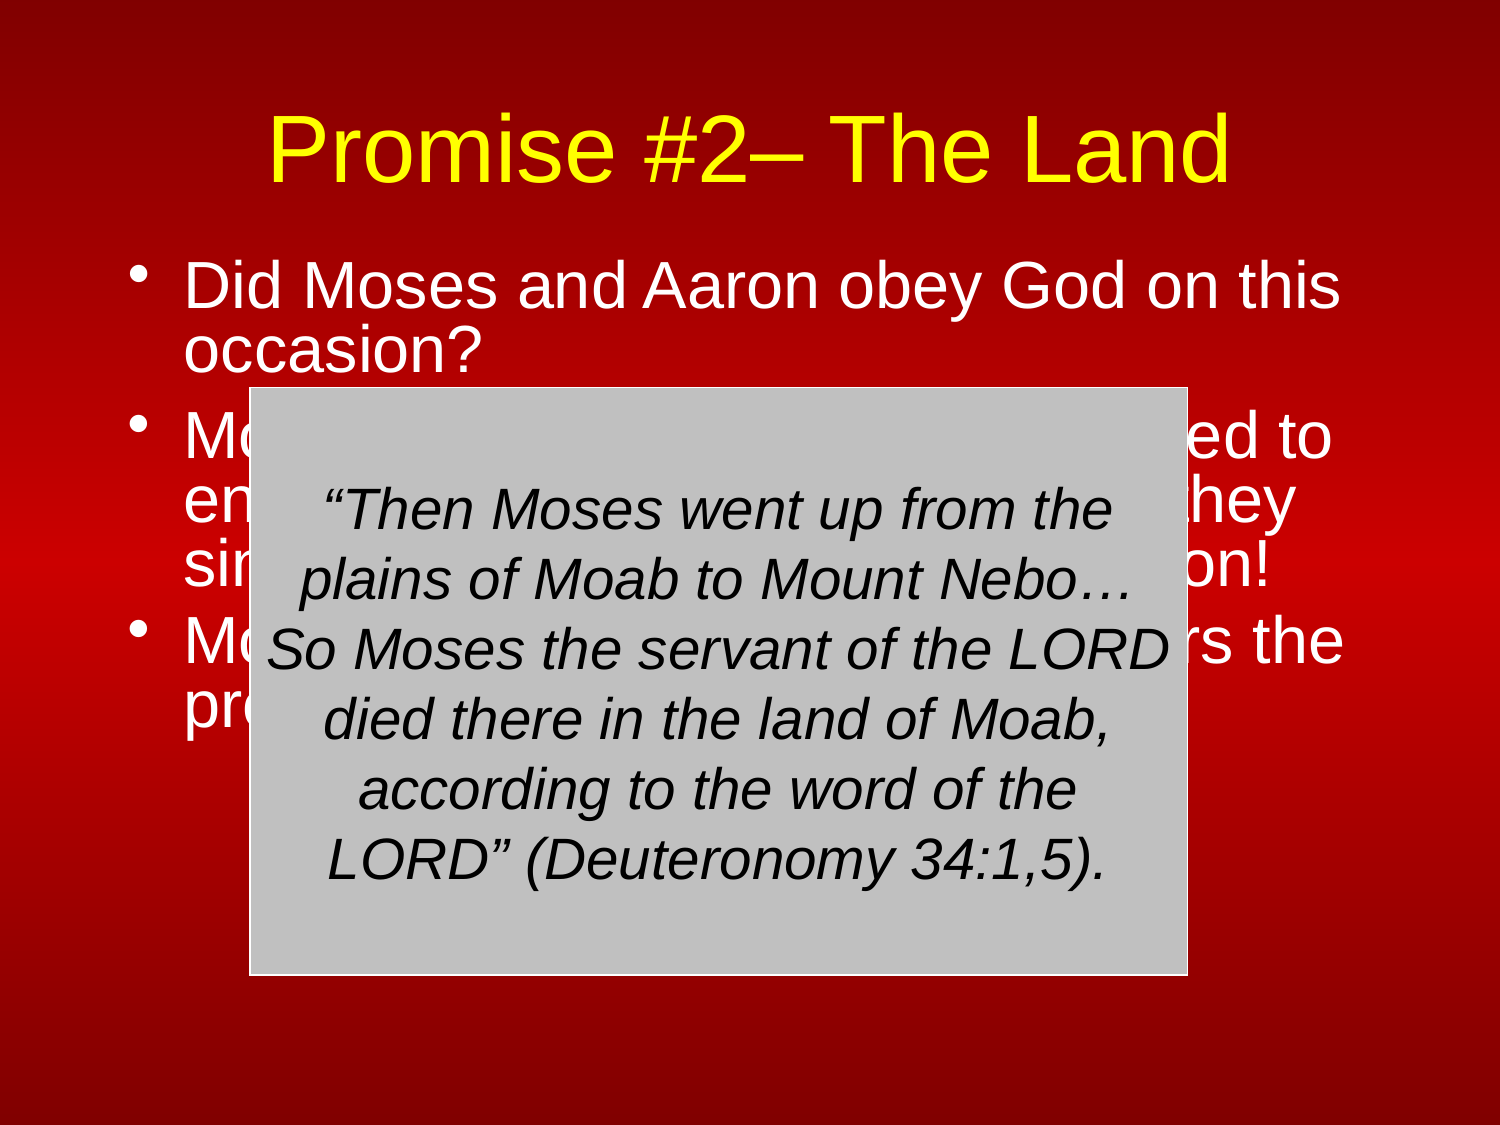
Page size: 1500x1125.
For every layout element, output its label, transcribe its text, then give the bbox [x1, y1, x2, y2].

list Did Moses and Aaron obey God on this occasion? [112, 249, 1438, 388]
text_box Moses and Aaron will not be allowed to enter the promised land because they sinned against God on this occasion! Moses dies just before Israel enters the promised land. [1188, 399, 1438, 763]
text_box Moses and Aaron will not be allowed to enter the promised land because they sinned against God on this occasion! Moses dies just before Israel enters the promised land. [112, 399, 249, 763]
text_box “Then Moses went up from the plains of Moab to Mount Nebo…So Moses the servant of the LORD died there in the land of Moab, according to the word of the LORD” (Deuteronomy 34:1,5). [249, 387, 1188, 975]
text_box [125, 899, 1425, 1038]
title Promise #2– The Land [37, 50, 1463, 238]
